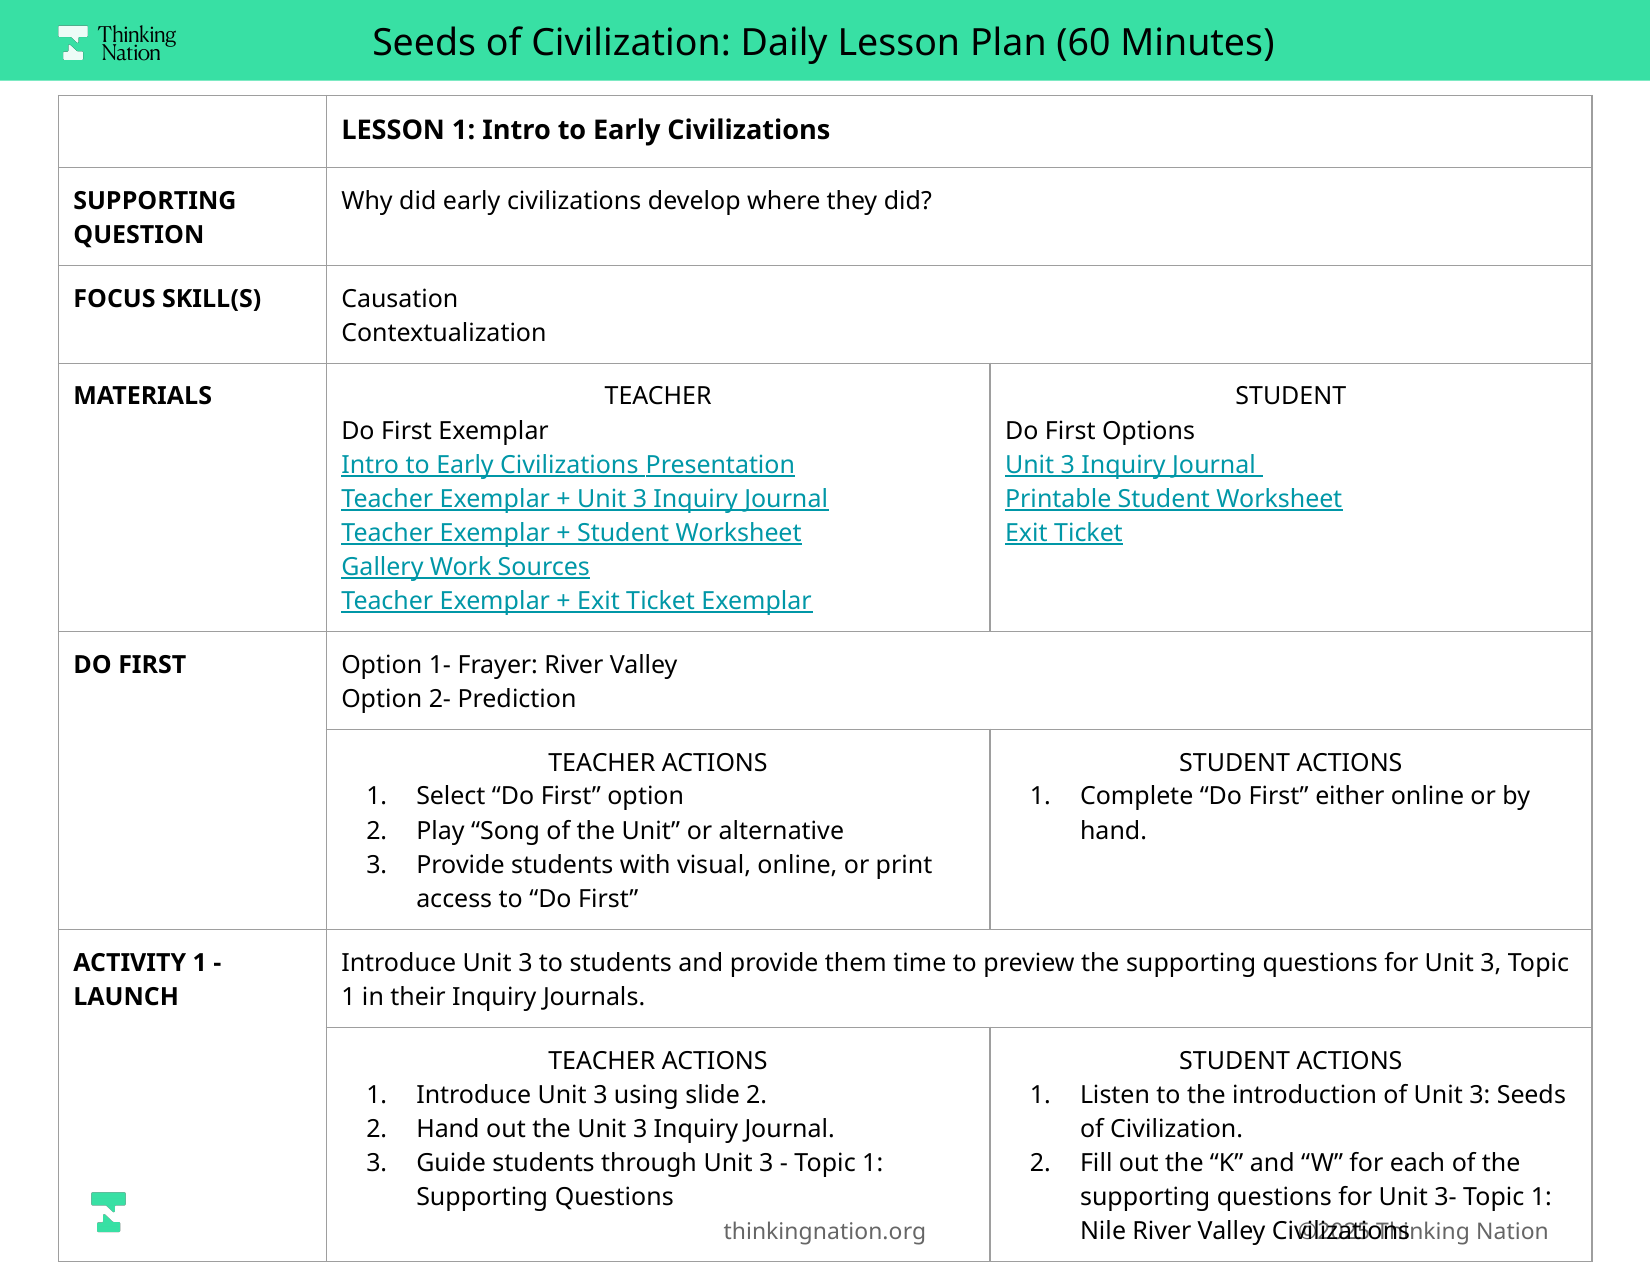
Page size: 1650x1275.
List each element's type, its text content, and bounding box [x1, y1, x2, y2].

table_cell STUDENT ACTIONS Listen to the introduction of Unit 3: Seeds of Civilization. Fill out the “K” and “W” for each of the supporting questions for Unit 3- Topic 1: Nile River Valley Civilizations [991, 1028, 1591, 1261]
table_cell Option 1- Frayer: River Valley Option 2- Prediction [327, 632, 1591, 729]
table_cell STUDENT Do First Options Unit 3 Inquiry Journal Printable Student Worksheet Exit Ticket [991, 364, 1591, 631]
table_cell DO FIRST [59, 632, 326, 929]
table_cell TEACHER ACTIONS Select “Do First” option Play “Song of the Unit” or alternative Provide students with visual, online, or print access to “Do First” [327, 730, 989, 929]
table_cell TEACHER Do First Exemplar Intro to Early Civilizations Presentation Teacher Exemplar + Unit 3 Inquiry Journal Teacher Exemplar + Student Worksheet Gallery Work Sources Teacher Exemplar + Exit Ticket Exemplar [327, 364, 989, 631]
table_cell MATERIALS [59, 364, 326, 631]
table_cell Causation Contextualization [327, 266, 1591, 363]
table_cell ACTIVITY 1 - LAUNCH [59, 930, 326, 1261]
table_cell STUDENT ACTIONS Complete “Do First” either online or by hand. [991, 730, 1591, 929]
table_cell TEACHER ACTIONS Introduce Unit 3 using slide 2. Hand out the Unit 3 Inquiry Journal. Guide students through Unit 3 - Topic 1: Supporting Questions [327, 1028, 989, 1261]
table_cell FOCUS SKILL(S) [59, 266, 326, 363]
table_cell Introduce Unit 3 to students and provide them time to preview the supporting questions for Unit 3, Topic 1 in their Inquiry Journals. [327, 930, 1591, 1027]
table_cell SUPPORTING QUESTION [59, 168, 326, 265]
table_header [59, 96, 326, 167]
table_header LESSON 1: Intro to Early Civilizations [327, 96, 1591, 167]
table_cell Why did early civilizations develop where they did? [327, 168, 1591, 265]
picture [45, 14, 180, 85]
picture [80, 1184, 136, 1240]
text_box Seeds of Civilization: Daily Lesson Plan (60 Minutes) [0, 0, 1650, 81]
